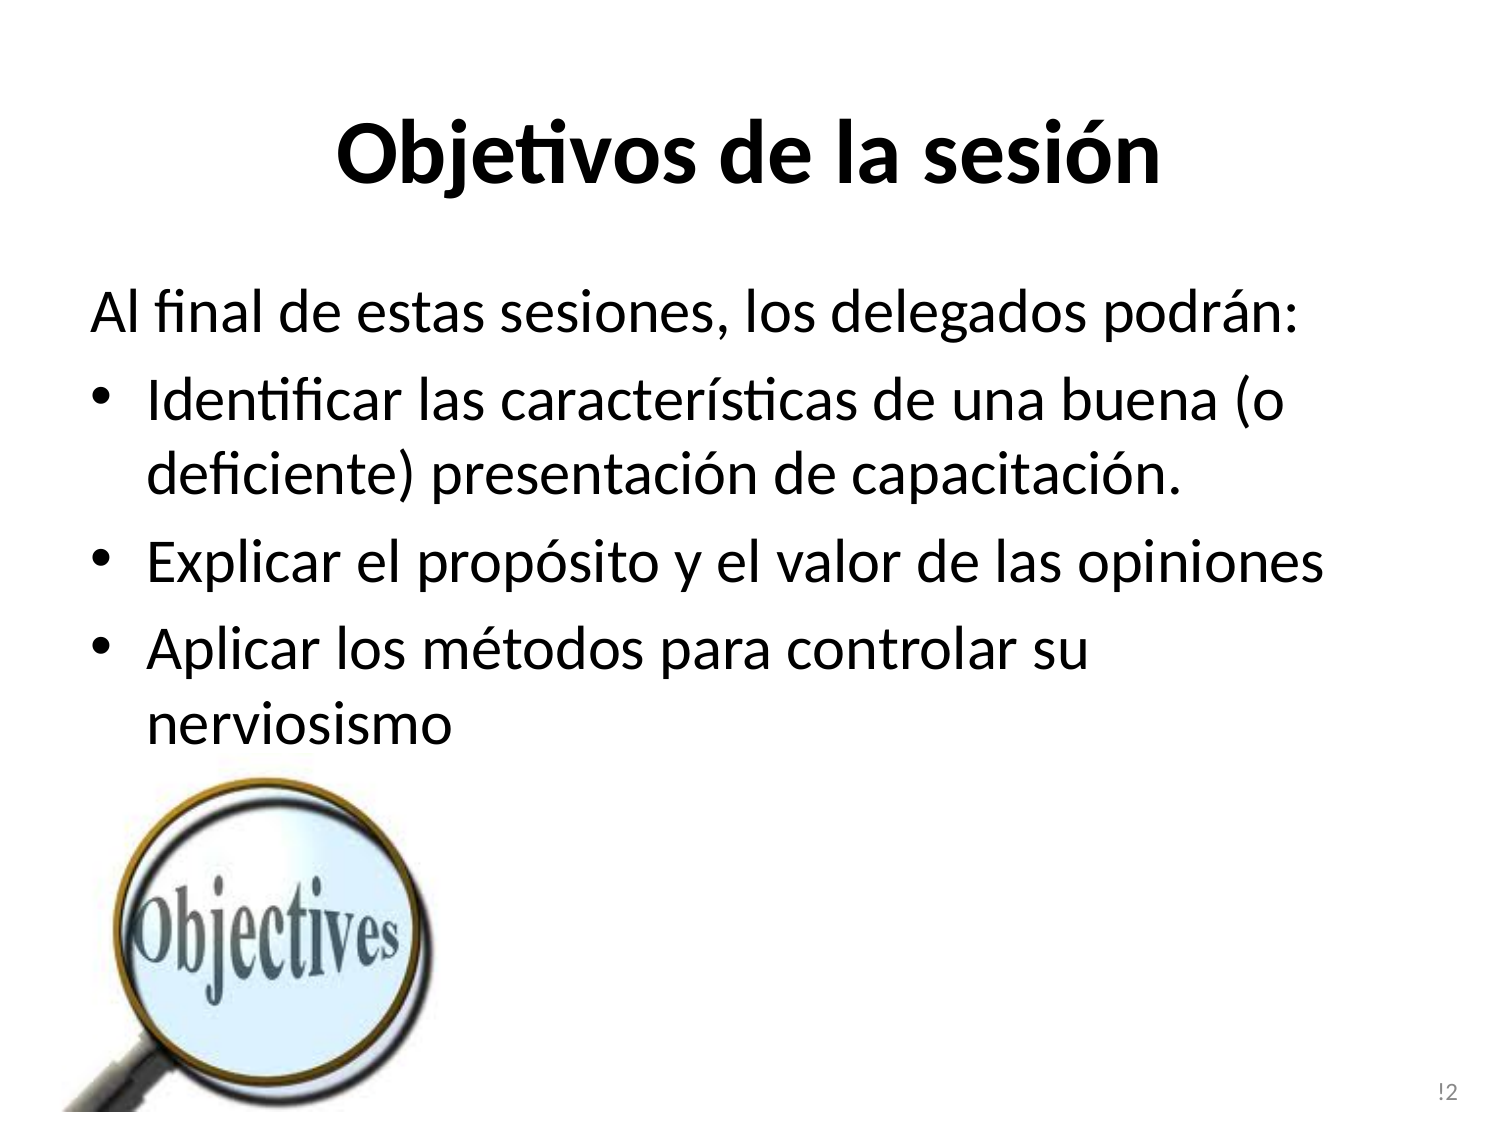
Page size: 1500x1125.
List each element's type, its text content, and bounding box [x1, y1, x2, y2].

title Objetivos de la sesión [74, 61, 1426, 233]
picture [0, 753, 539, 1112]
text_box !2 [1122, 1067, 1473, 1125]
list Al final de estas sesiones, los delegados podrán: Identificar las características de una buena (o deficiente) presentación de capacitación. Explicar el propósito y el valor de las opiniones Aplicar los métodos para controlar su nerviosismo [74, 262, 1426, 1006]
